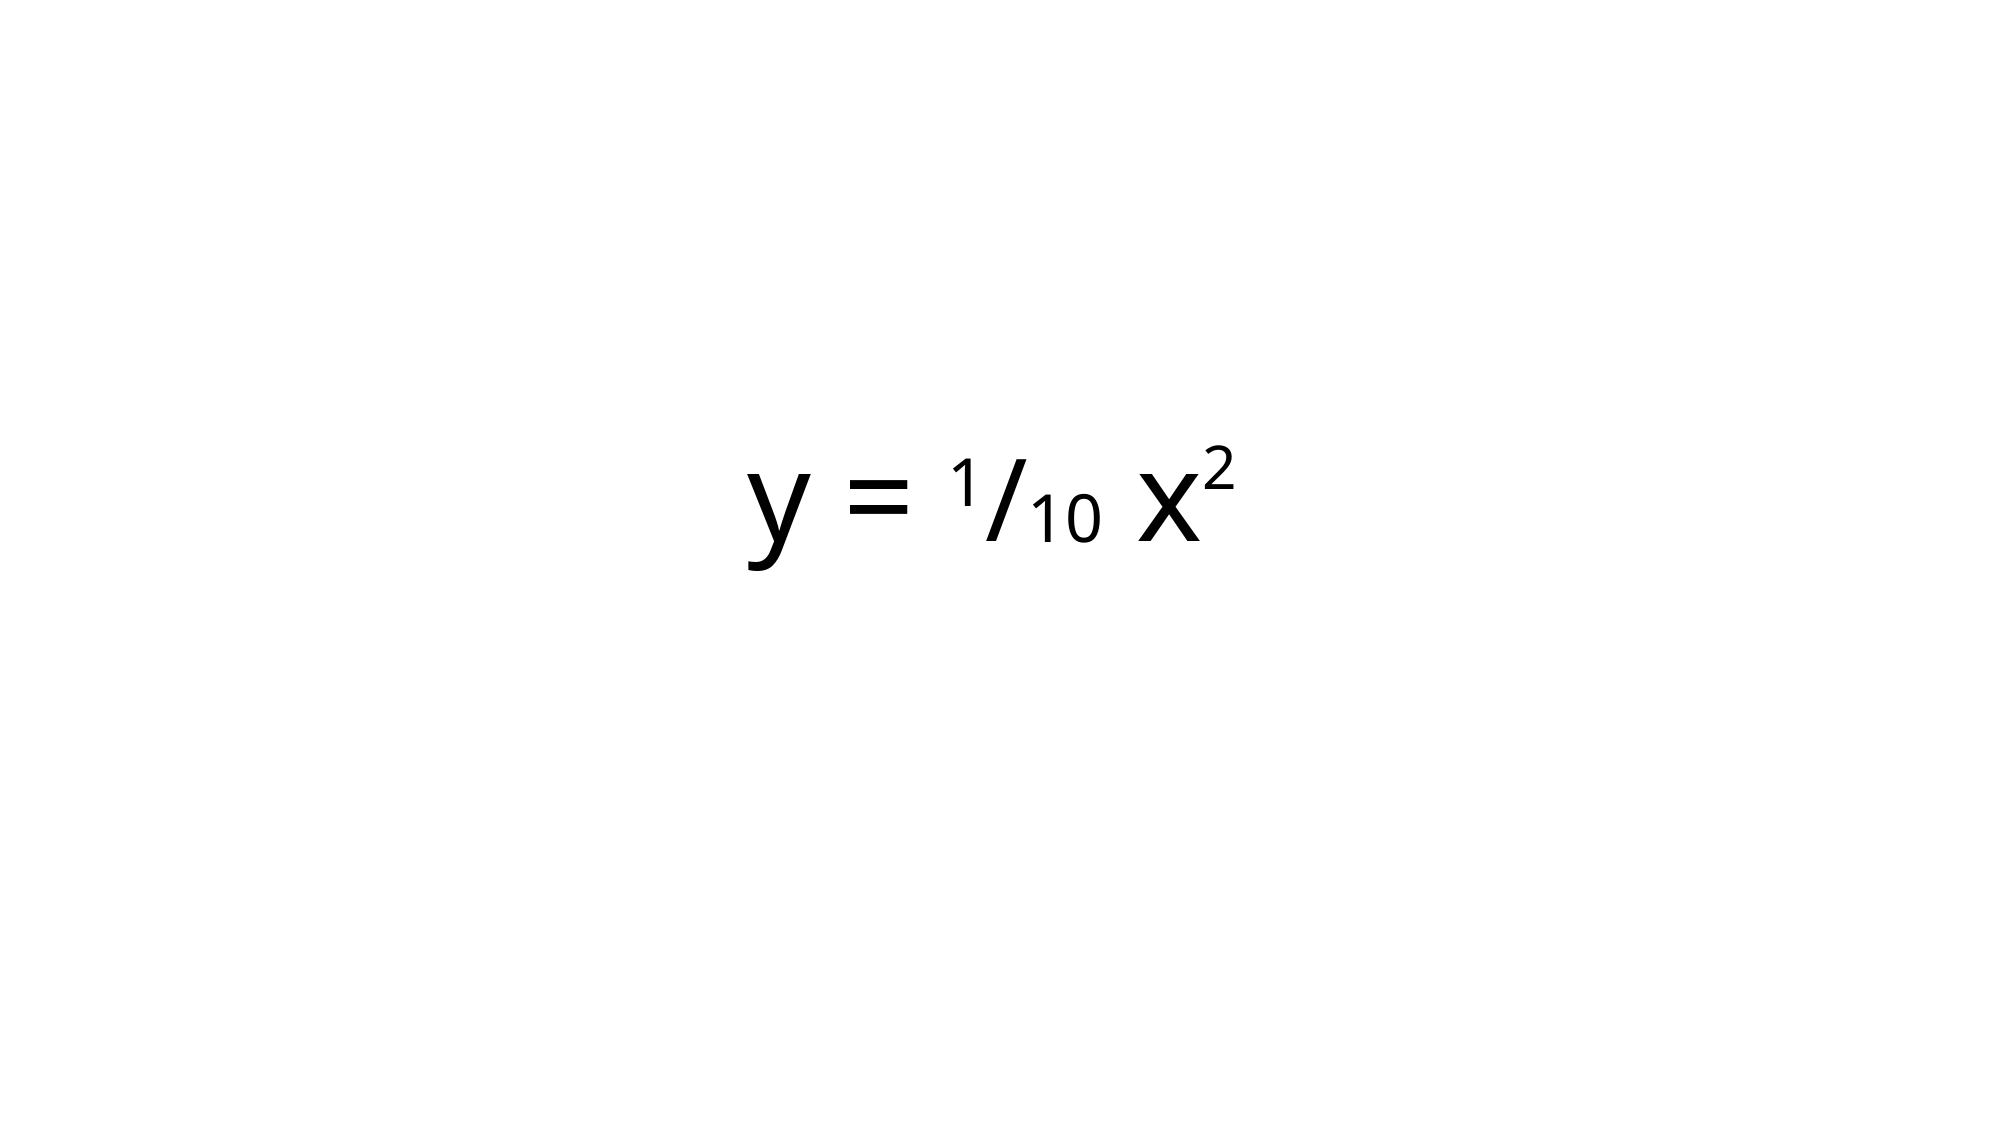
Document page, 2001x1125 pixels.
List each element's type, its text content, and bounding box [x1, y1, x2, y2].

title y = 1/10 x2 [249, 184, 1750, 576]
